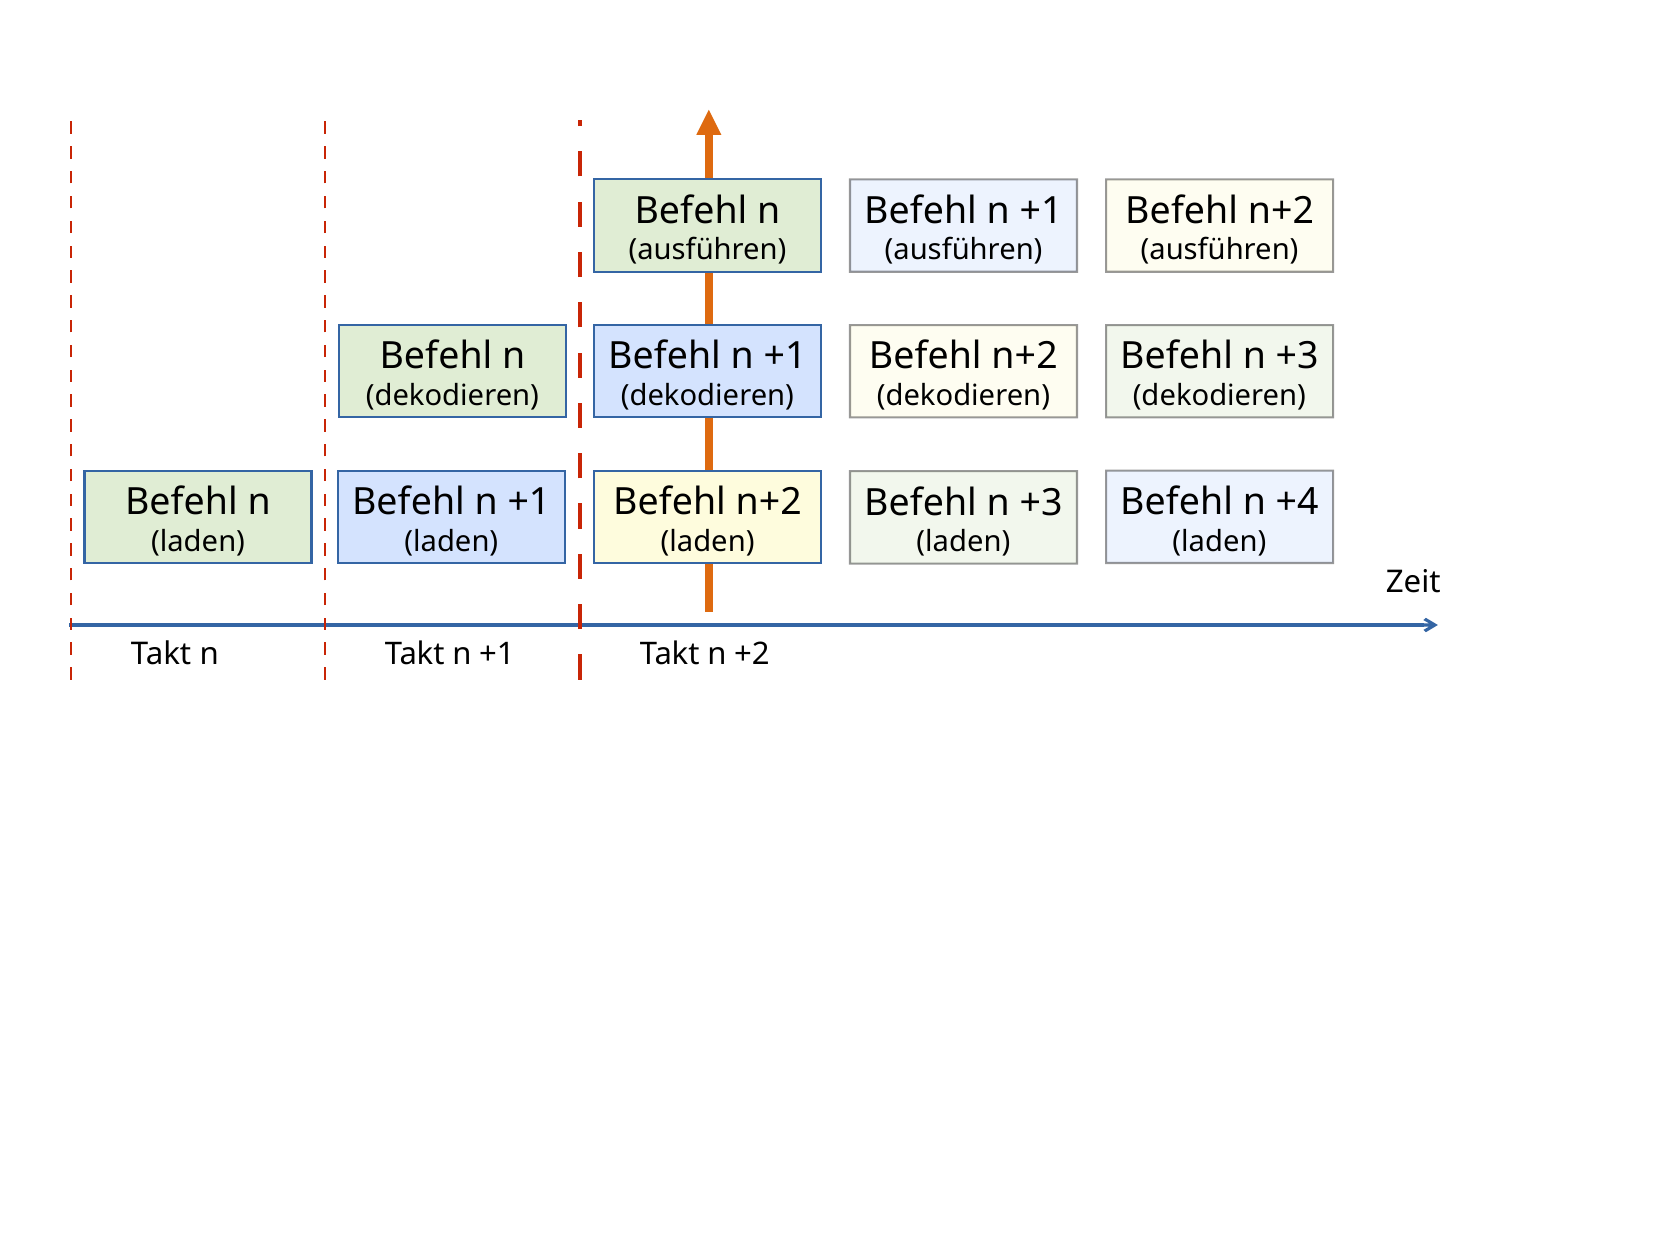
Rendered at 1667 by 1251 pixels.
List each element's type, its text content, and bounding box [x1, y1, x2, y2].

text_box Befehl n (dekodieren) [338, 325, 566, 418]
text_box Befehl n +3 (dekodieren) [1106, 325, 1334, 418]
text_box Befehl n (laden) [84, 470, 312, 563]
text_box [69, 617, 1438, 633]
text_box Befehl n +4 (laden) [1106, 470, 1334, 563]
text_box Befehl n +1 (laden) [337, 470, 565, 563]
text_box Befehl n +1 (dekodieren) [593, 325, 821, 418]
text_box Befehl n+2 (laden) [593, 470, 821, 563]
text_box Takt n +1 [378, 626, 527, 677]
text_box Befehl n +3 (laden) [849, 471, 1077, 564]
text_box Takt n [124, 626, 273, 677]
text_box [702, 109, 715, 179]
text_box Takt n +2 [633, 626, 782, 677]
text_box Befehl n+2 (dekodieren) [849, 325, 1077, 418]
text_box Befehl n (ausführen) [593, 179, 821, 272]
text_box Befehl n+2 (ausführen) [1106, 179, 1334, 272]
text_box Zeit [1379, 555, 1456, 605]
text_box Befehl n +1 (ausführen) [849, 179, 1077, 272]
